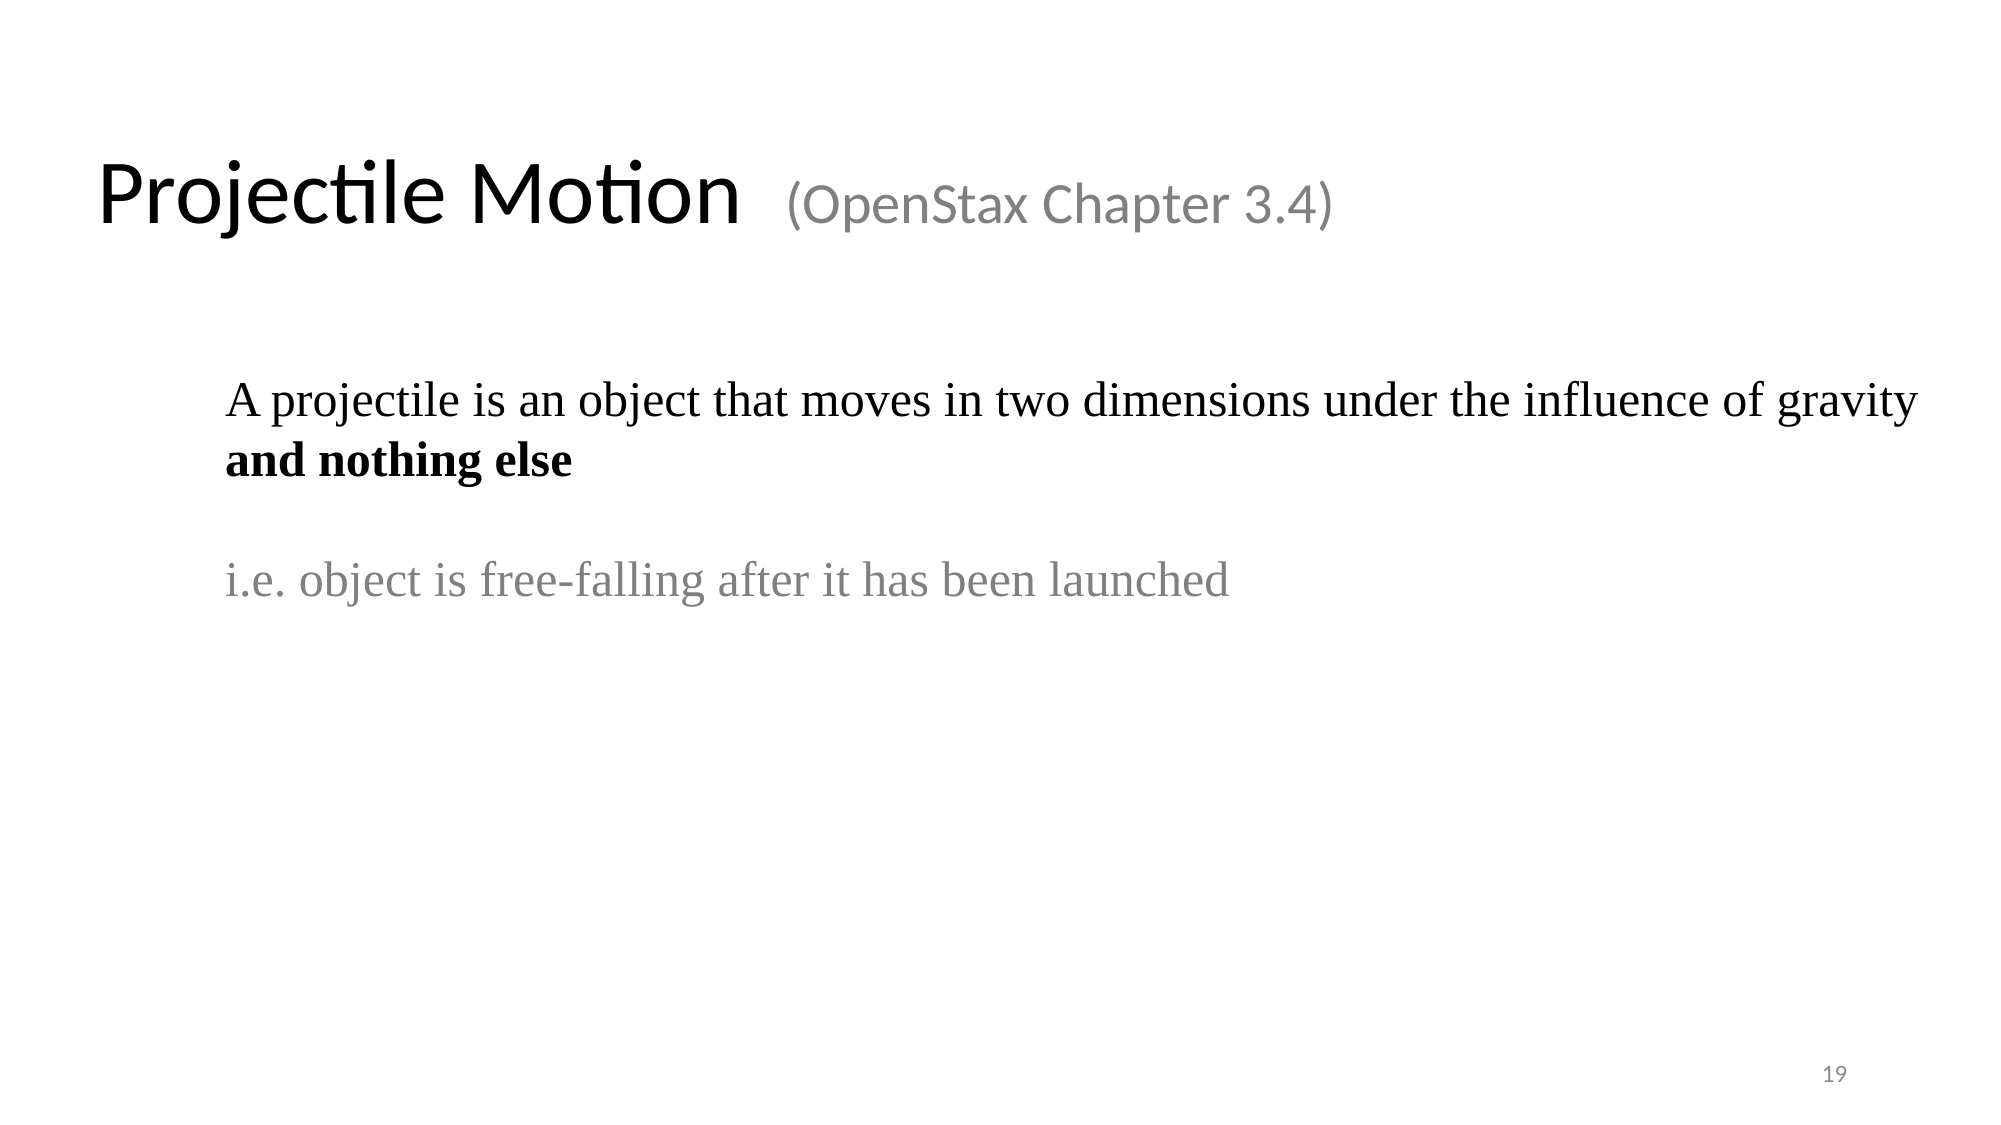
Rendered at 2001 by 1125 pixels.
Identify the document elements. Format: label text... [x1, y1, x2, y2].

text_box Projectile Motion (OpenStax Chapter 3.4) [82, 124, 1351, 250]
slide_number 19 [1412, 1042, 1863, 1103]
text_box A projectile is an object that moves in two dimensions under the influence of gravity and nothing else i.e. object is free-falling after it has been launched [210, 358, 1967, 614]
